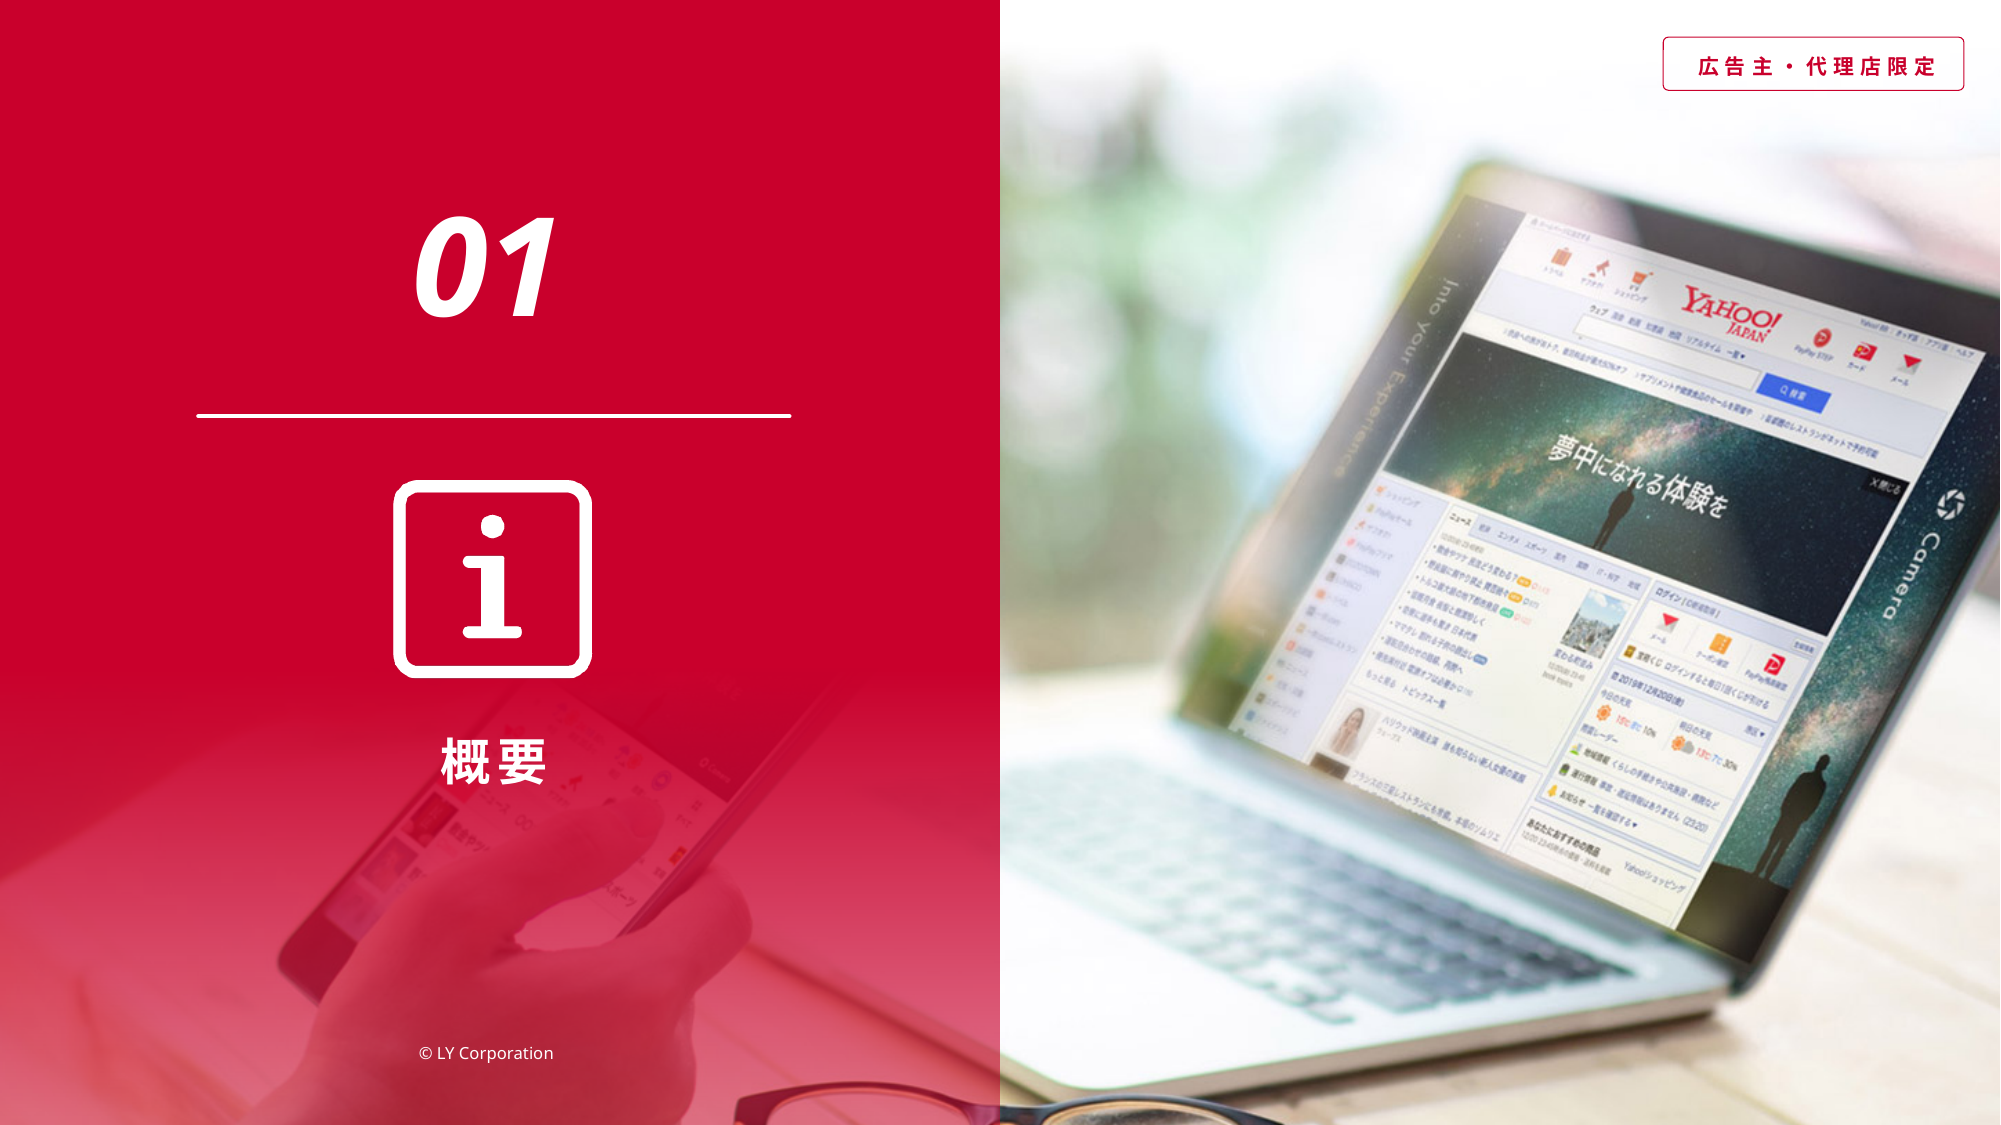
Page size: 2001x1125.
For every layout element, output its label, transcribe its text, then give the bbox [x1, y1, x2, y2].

picture [1000, 0, 2000, 1125]
list 01 [397, 171, 587, 346]
list 概要 [198, 723, 790, 956]
picture [361, 454, 622, 696]
